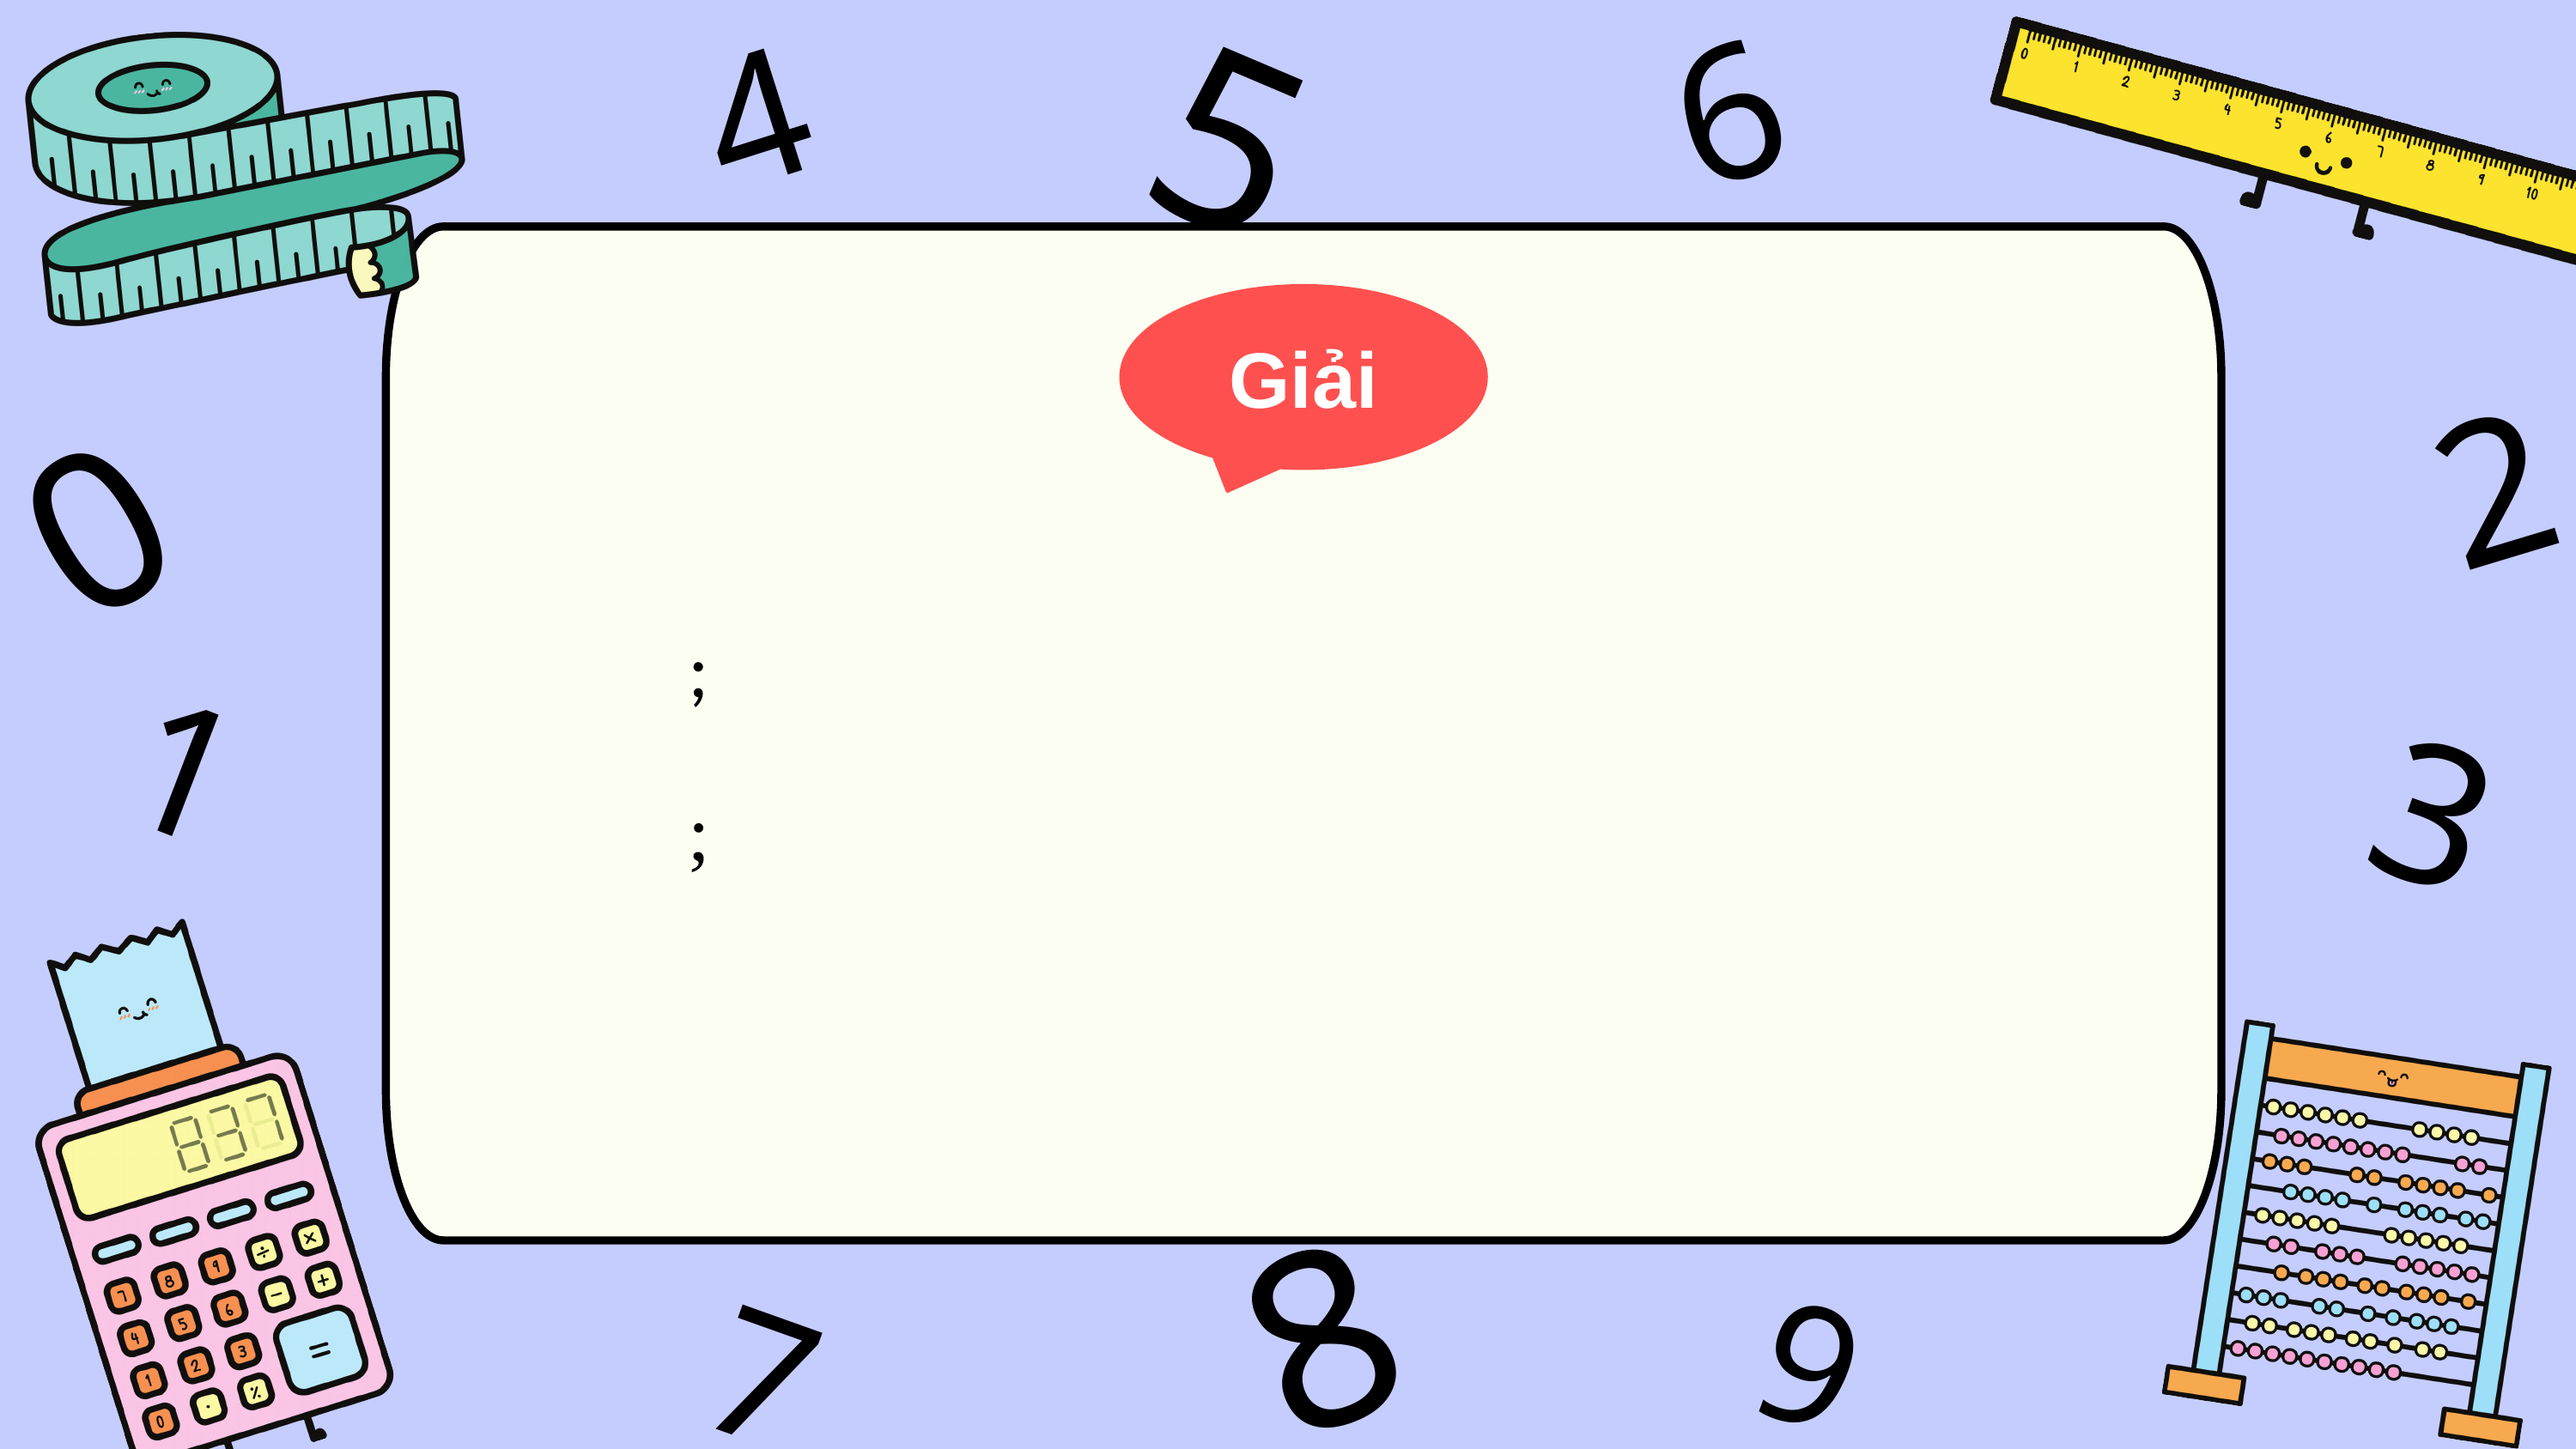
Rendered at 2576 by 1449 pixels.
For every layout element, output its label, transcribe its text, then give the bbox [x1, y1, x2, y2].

text_box 8 [1180, 1248, 1464, 1449]
text_box 6 [1590, 0, 1858, 225]
text_box 0 [0, 346, 234, 680]
text_box 7 [653, 1248, 884, 1449]
text_box 5 [1055, 0, 1423, 225]
text_box 4 [623, 0, 880, 225]
text_box 9 [1691, 1248, 1939, 1449]
picture [18, 2, 476, 331]
text_box 2 [2348, 317, 2576, 627]
picture [0, 900, 405, 1449]
picture [2162, 1016, 2576, 1449]
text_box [386, 226, 2222, 1241]
picture [1982, 15, 2576, 297]
text_box 1 [53, 624, 327, 902]
text_box 3 [2313, 651, 2566, 948]
